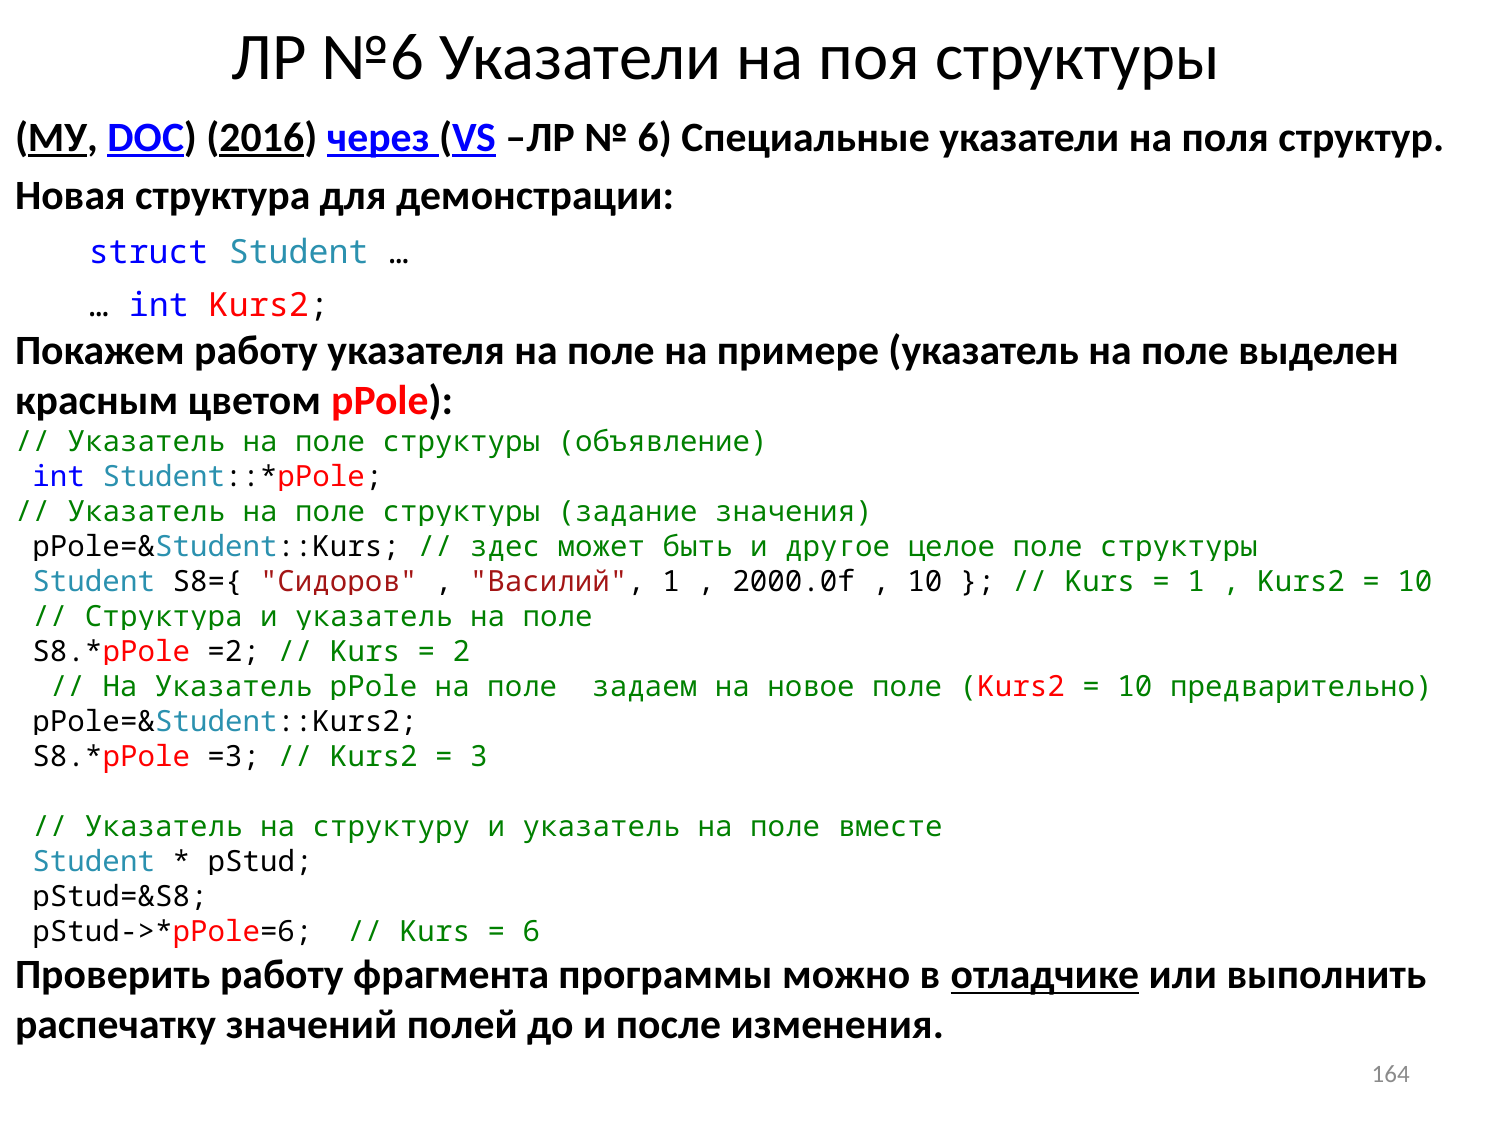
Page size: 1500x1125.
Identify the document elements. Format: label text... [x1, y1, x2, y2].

slide_number 164 [1074, 1042, 1425, 1103]
title ЛР №6 Указатели на поя структуры [147, 0, 1306, 101]
text_box (МУ, DOC) (2016) через (VS –ЛР № 6) Специальные указатели на поля структур. Новая структура для демонстрации: struct Student … … int Kurs2; Покажем работу указателя на поле на примере (указатель на поле выделен красным цветом pPole): // Указатель на поле структуры (объявление) int Student::*pPole; // Указатель на поле структуры (задание значения) pPole=&Student::Kurs; // здес может быть и другое целое поле структуры Student S8={ "Сидоров" , "Василий", 1 , 2000.0f , 10 }; // Kurs = 1 , Kurs2 = 10 // Структура и указатель на поле S8.*pPole =2; // Kurs = 2 // На Указатель pPole на поле задаем на новое поле (Kurs2 = 10 предварительно) pPole=&Student::Kurs2; S8.*pPole =3; // Kurs2 = 3 // Указатель на структуру и указатель на поле вместе Student * pStud; pStud=&S8; pStud->*pPole=6; // Kurs = 6 Проверить работу фрагмента программы можно в отладчике или выполнить распечатку значений полей до и после изменения. [0, 101, 1500, 1071]
